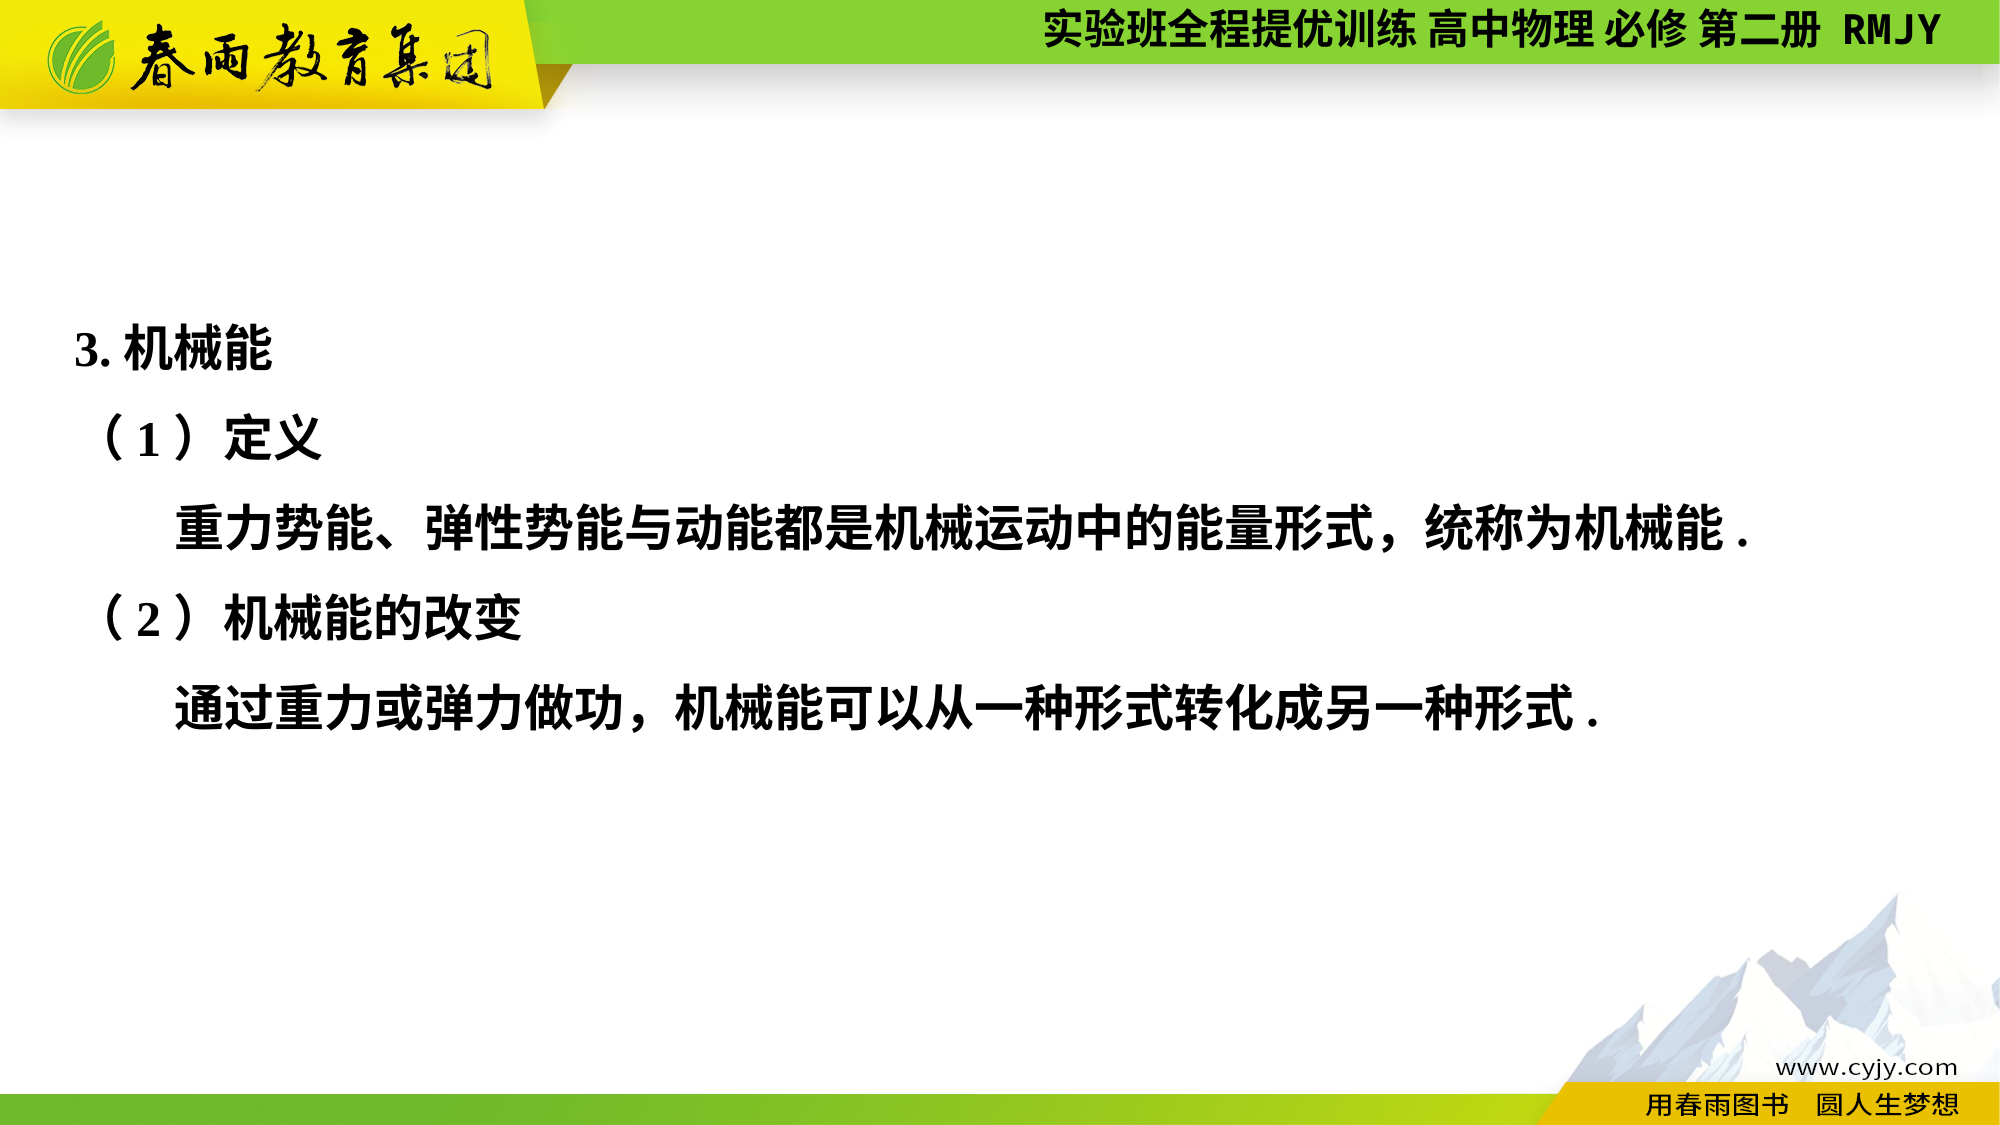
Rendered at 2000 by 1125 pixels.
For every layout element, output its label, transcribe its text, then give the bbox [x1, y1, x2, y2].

picture [0, 0, 2000, 1125]
list 3.机械能 （1）定义 重力势能、弹性势能与动能都是机械运动中的能量形式，统称为机械能. （2）机械能的改变 通过重力或弹力做功，机械能可以从一种形式转化成另一种形式. [59, 278, 1944, 737]
